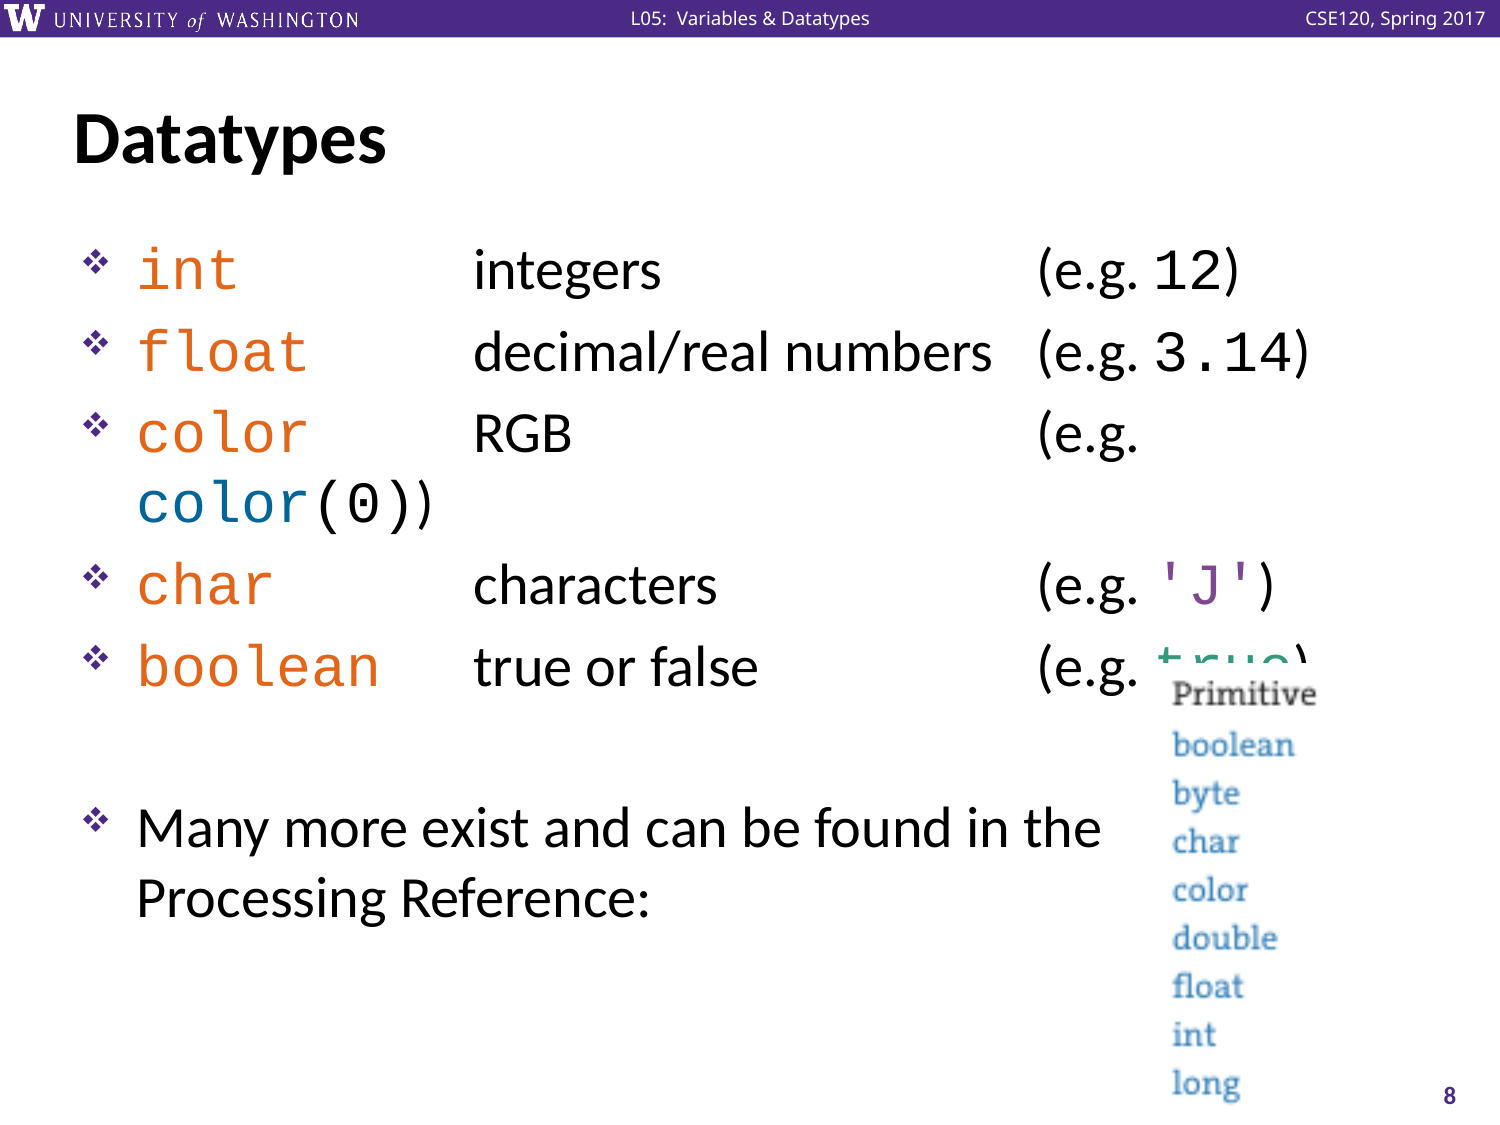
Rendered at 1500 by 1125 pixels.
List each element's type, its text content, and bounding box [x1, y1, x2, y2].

picture [1149, 663, 1346, 1114]
list int integers (e.g. 12) float decimal/real numbers (e.g. 3.14) color RGB (e.g. color(0)) char characters (e.g. 'J') boolean true or false (e.g. true) Many more exist and can be found in the Processing Reference: [64, 223, 1438, 1040]
slide_number 8 [1400, 1065, 1500, 1125]
picture [4, 4, 358, 32]
title Datatypes [58, 71, 1438, 197]
